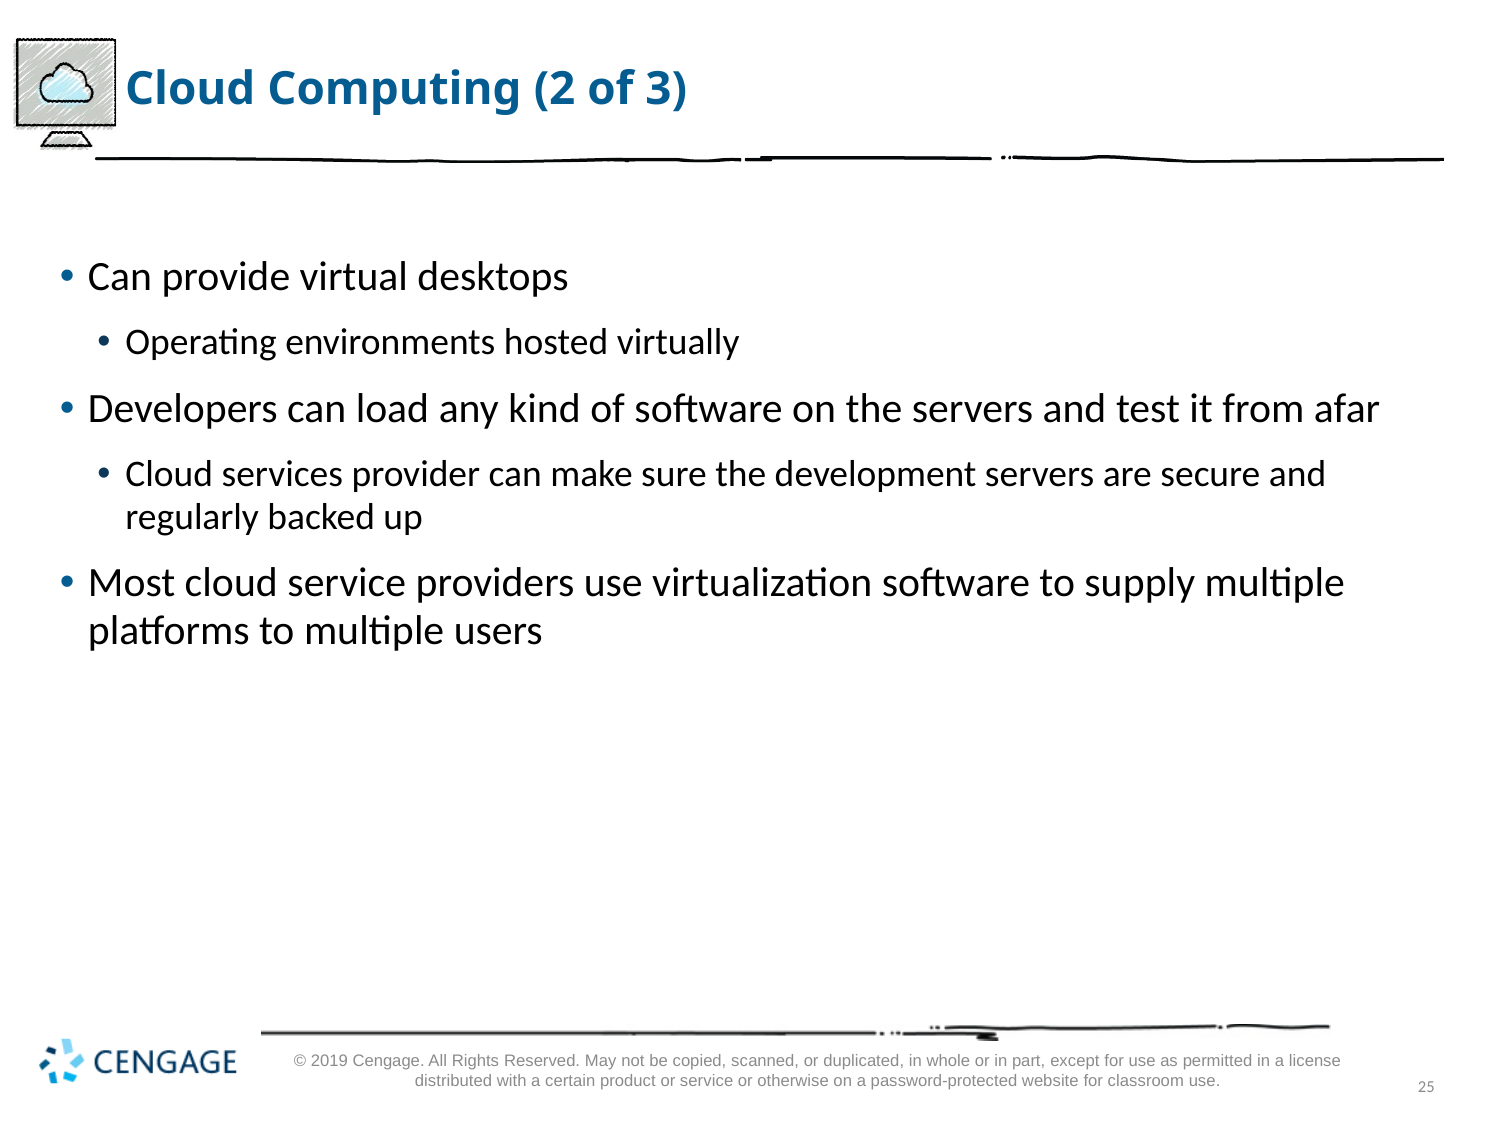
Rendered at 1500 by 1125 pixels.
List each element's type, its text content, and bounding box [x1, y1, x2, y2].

picture [95, 155, 1444, 163]
footer © 2019 Cengage. All Rights Reserved. May not be copied, scanned, or duplicated, in whole or in part, except for use as permitted in a license distributed with a certain product or service or otherwise on a password-protected website for classroom use. [262, 1050, 1375, 1091]
title Cloud Computing (2 of 3) [125, 66, 1442, 116]
picture [19, 1025, 249, 1096]
picture [13, 36, 117, 151]
picture [261, 1024, 1331, 1041]
list Can provide virtual desktops Operating environments hosted virtually Developers can load any kind of software on the servers and test it from afar Cloud services provider can make sure the development servers are secure and regularly backed up Most cloud service providers use virtualization software to supply multiple platforms to multiple users [59, 252, 1441, 658]
